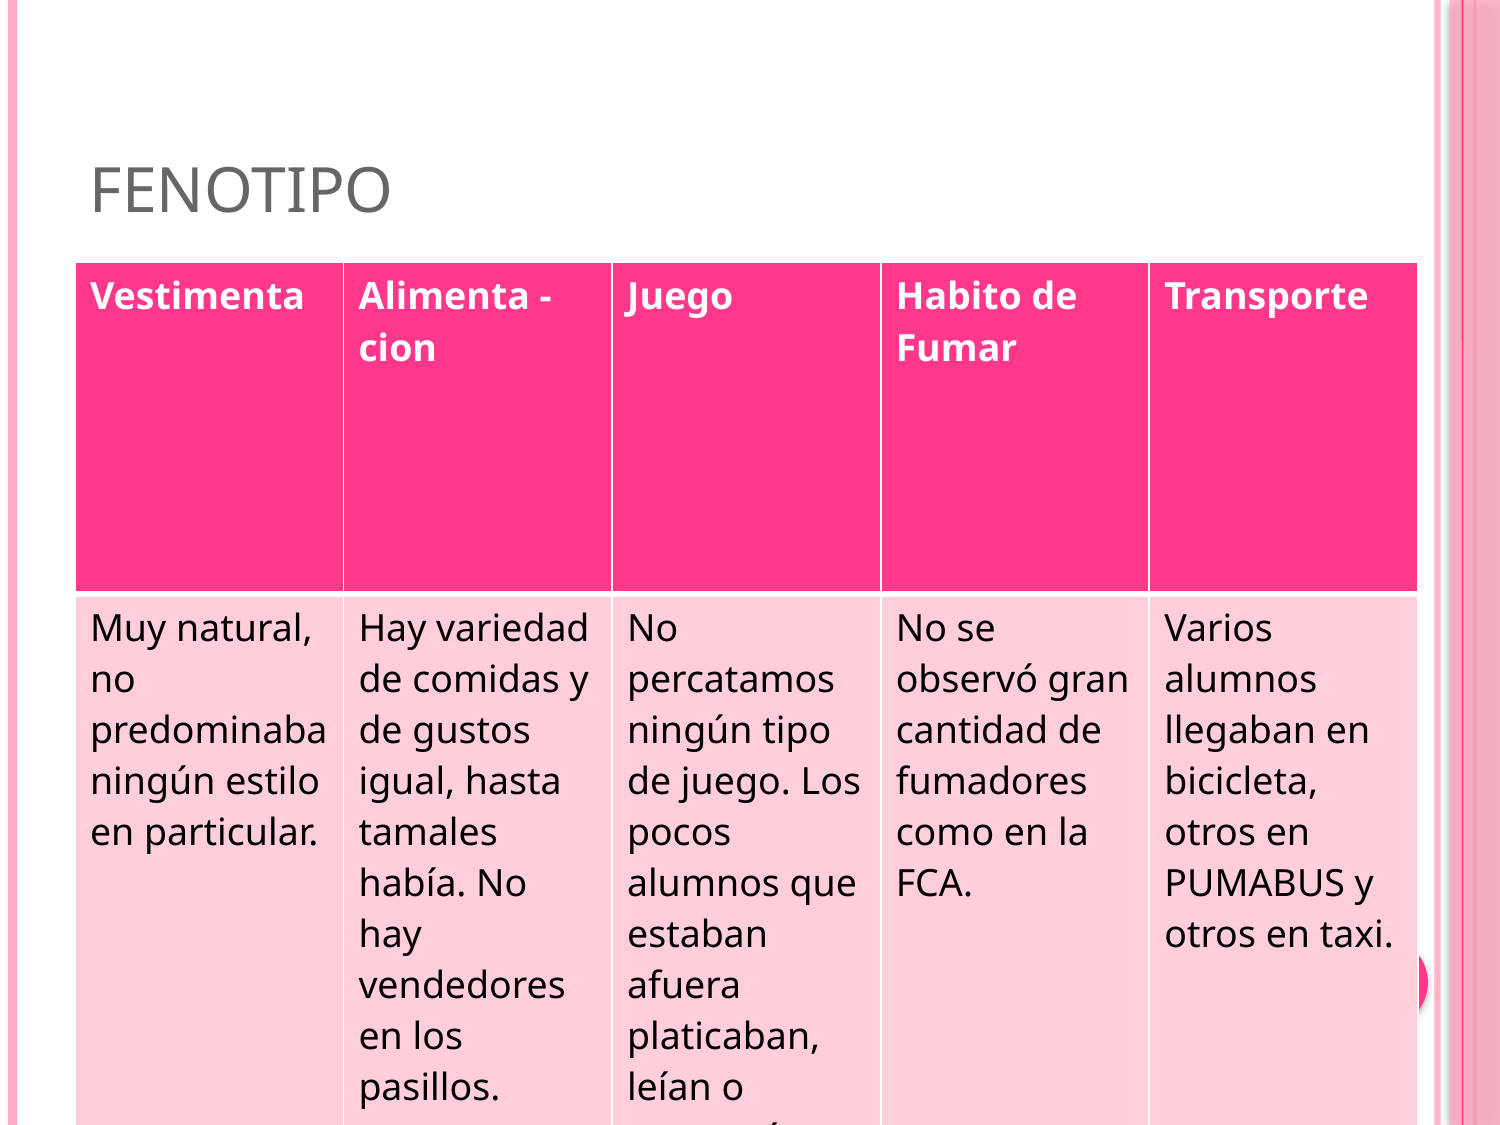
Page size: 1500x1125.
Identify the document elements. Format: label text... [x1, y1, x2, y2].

table_cell Varios alumnos llegaban en bicicleta, otros en PUMABUS y otros en taxi. [1150, 597, 1417, 1125]
table_header Vestimenta [76, 263, 343, 591]
table_cell Hay variedad de comidas y de gustos igual, hasta tamales había. No hay vendedores en los pasillos. [344, 597, 611, 1125]
table_header Habito de Fumar [882, 263, 1148, 591]
table_cell No se observó gran cantidad de fumadores como en la FCA. [882, 597, 1148, 1125]
table_header Juego [613, 263, 880, 591]
table_cell No percatamos ningún tipo de juego. Los pocos alumnos que estaban afuera platicaban, leían o consumían alimentos. [613, 597, 880, 1125]
table_header Alimenta - cion [344, 263, 611, 591]
table_header Transporte [1150, 263, 1417, 591]
table_cell Muy natural, no predominaba ningún estilo en particular. [76, 597, 343, 1125]
title Fenotipo [75, 45, 1300, 233]
